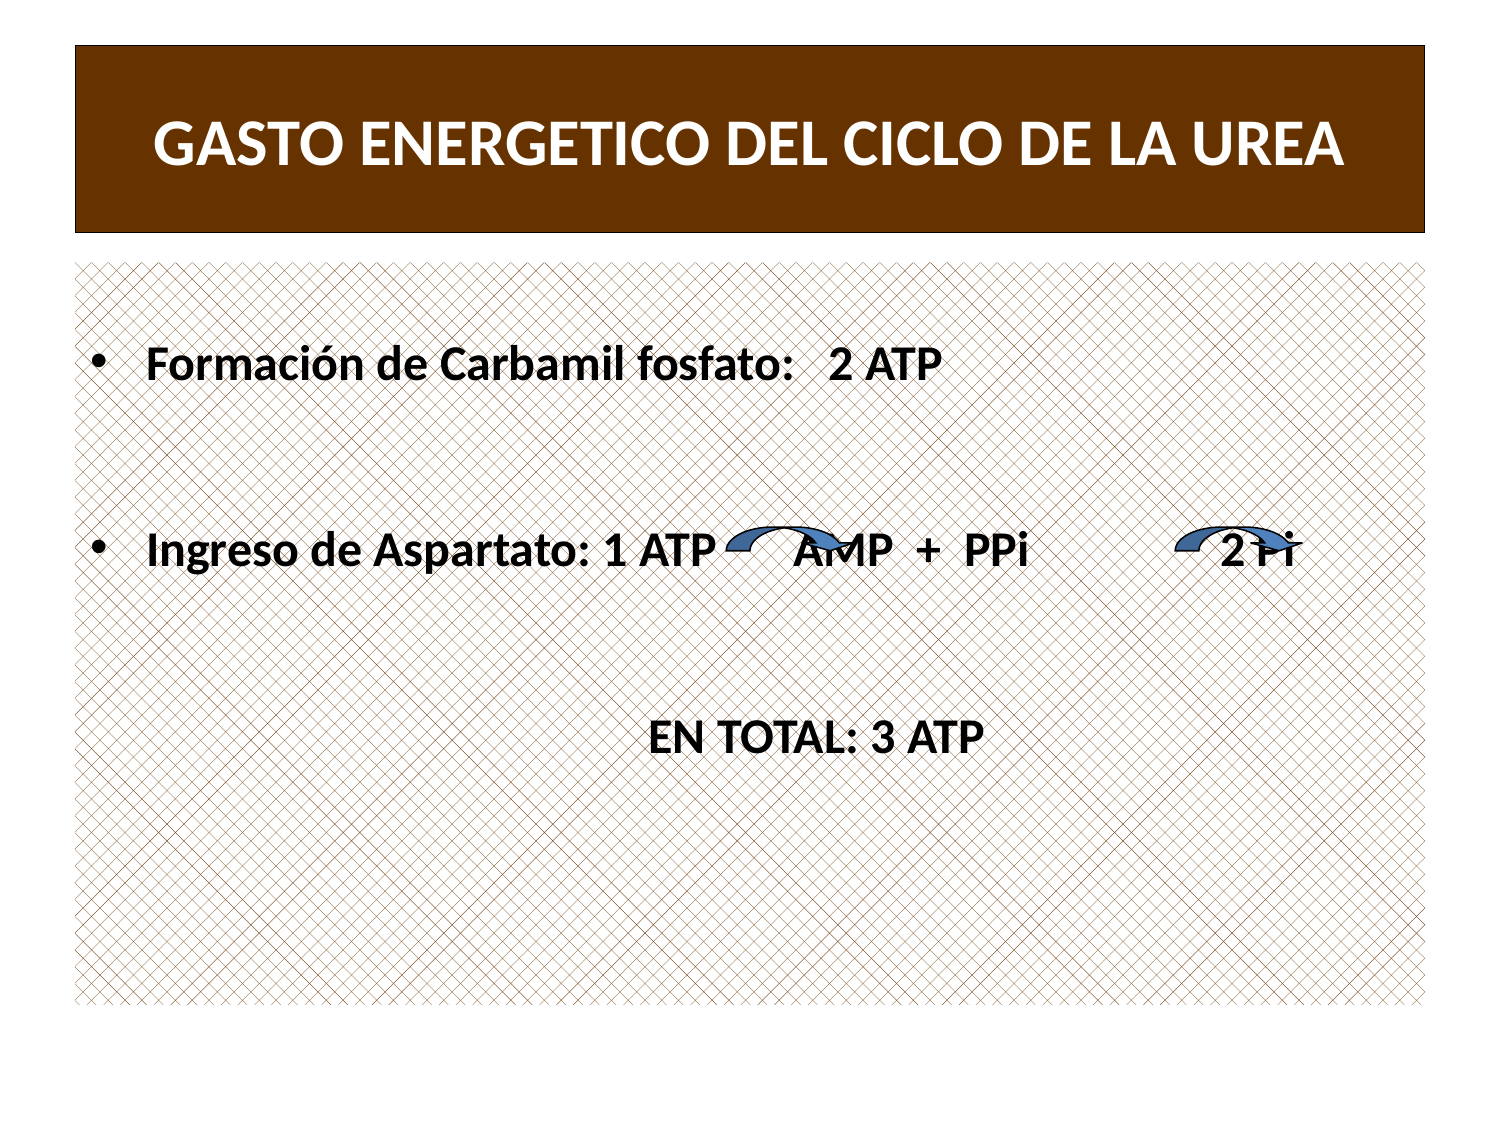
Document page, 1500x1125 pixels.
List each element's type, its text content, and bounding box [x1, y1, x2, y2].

list Formación de Carbamil fosfato: 2 ATP Ingreso de Aspartato: 1 ATP AMP + PPi 2 Pi EN TOTAL: 3 ATP [75, 262, 1425, 1005]
title GASTO ENERGETICO DEL CICLO DE LA UREA [75, 45, 1425, 233]
text_box [1175, 527, 1303, 551]
text_box [726, 527, 854, 551]
